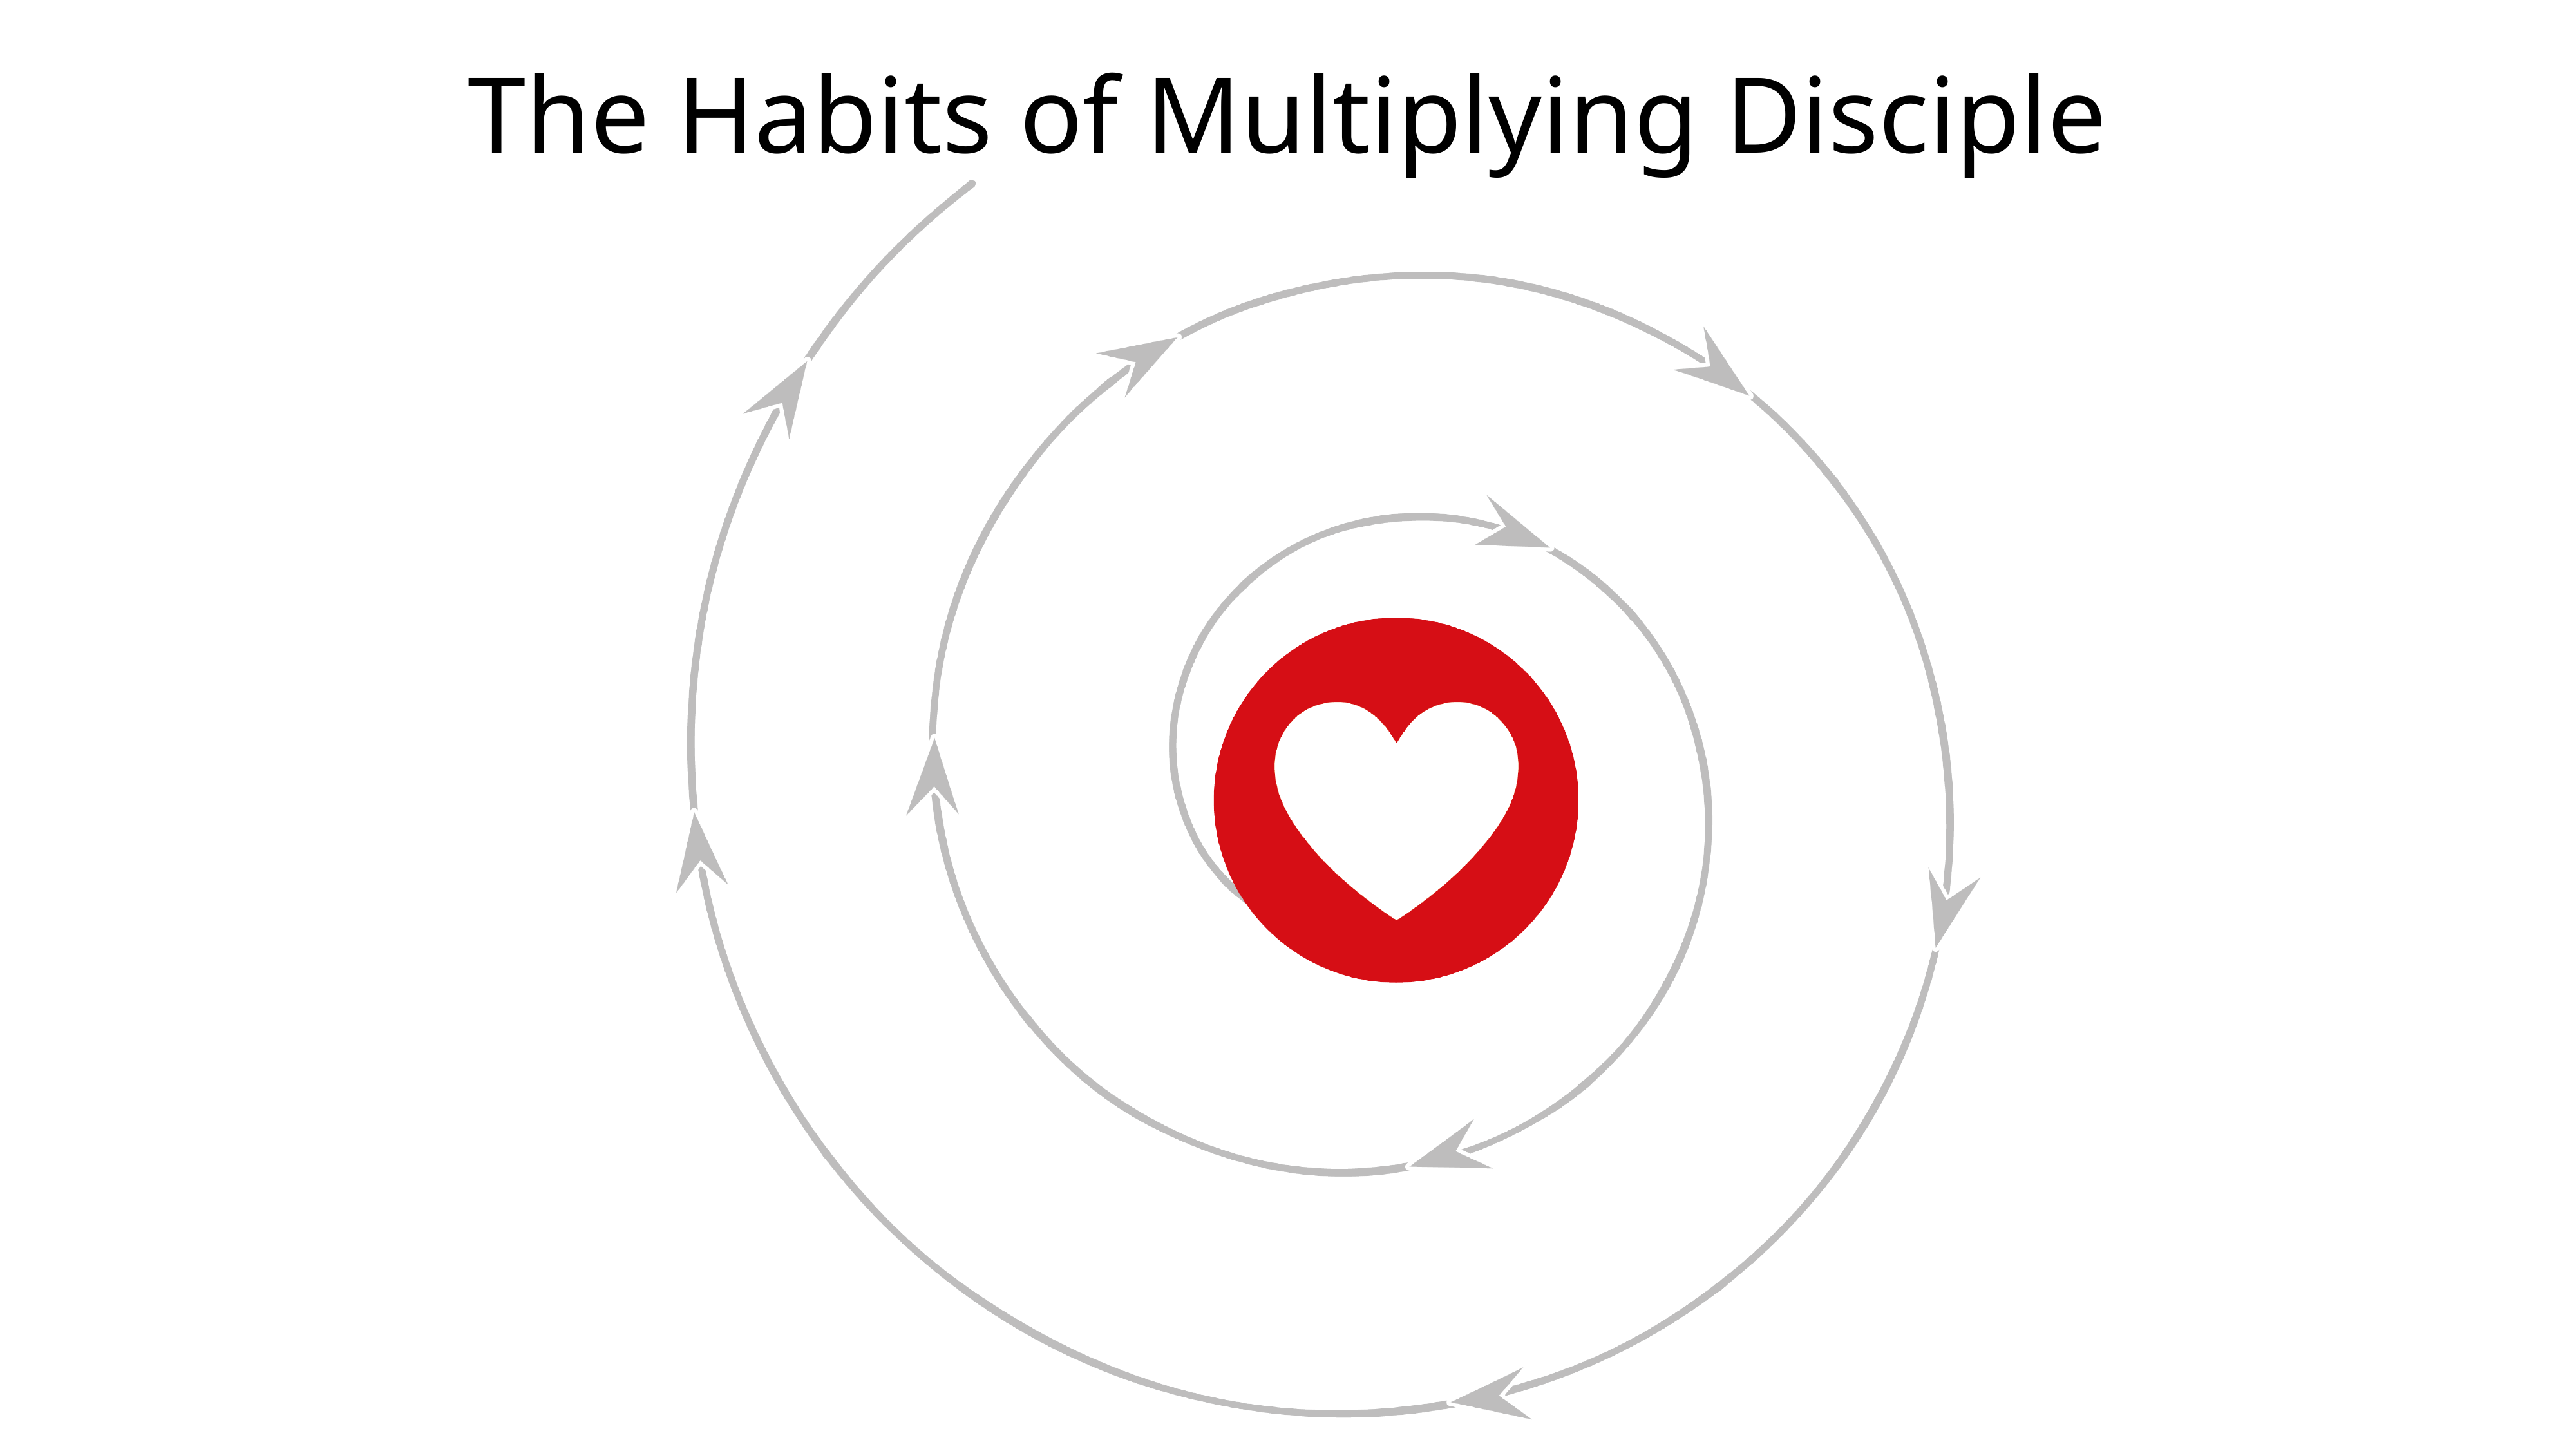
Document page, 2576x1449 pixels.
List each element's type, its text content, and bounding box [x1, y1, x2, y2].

picture [603, 75, 2053, 1449]
text_box The Habits of Multiplying Disciple [0, 43, 2576, 180]
